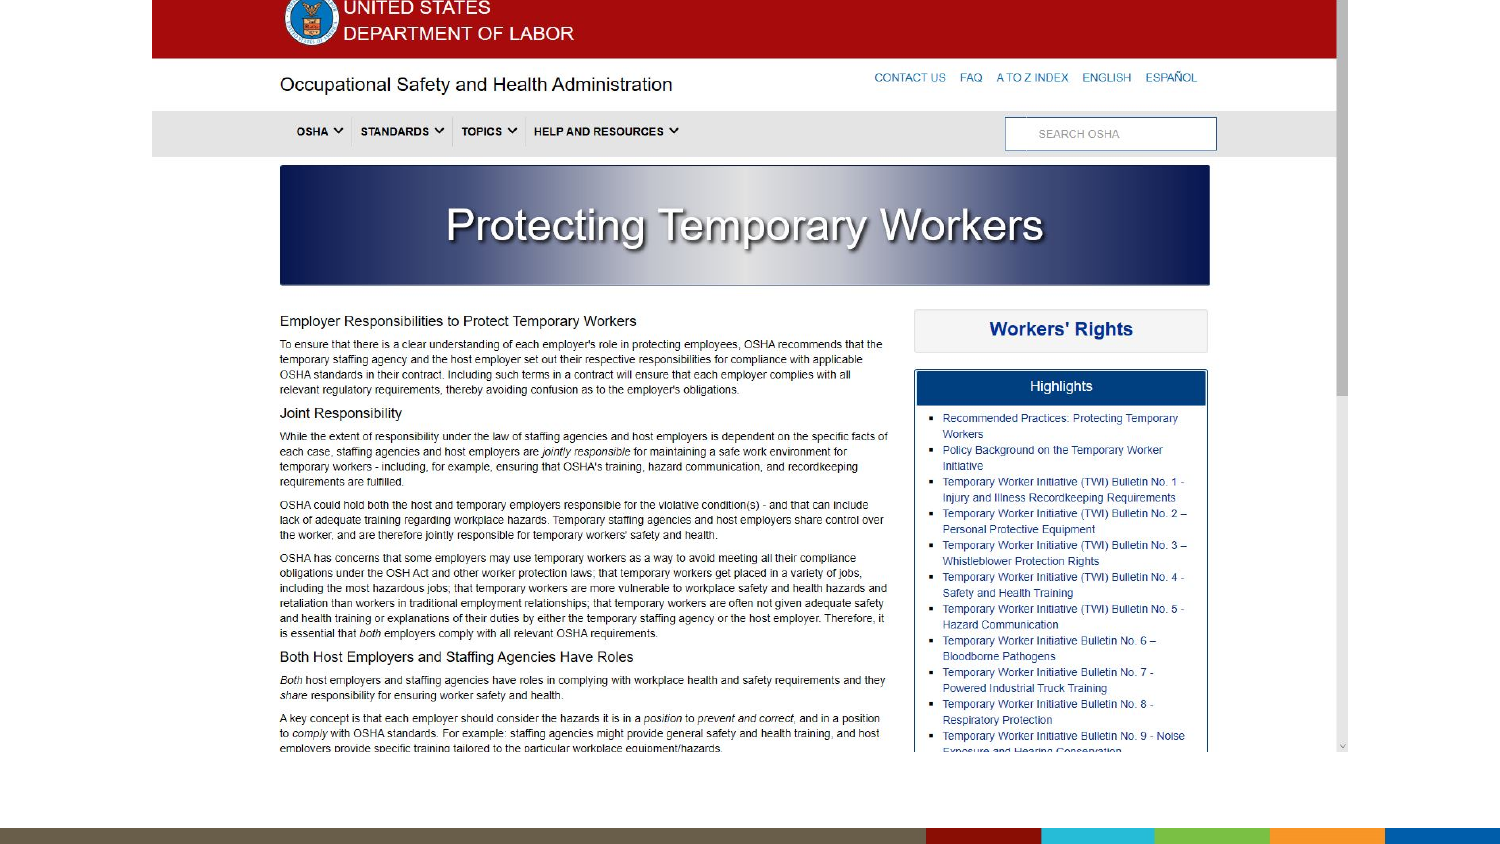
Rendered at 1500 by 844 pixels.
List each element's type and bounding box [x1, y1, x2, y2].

picture [152, 0, 1348, 752]
picture [0, 828, 1500, 844]
